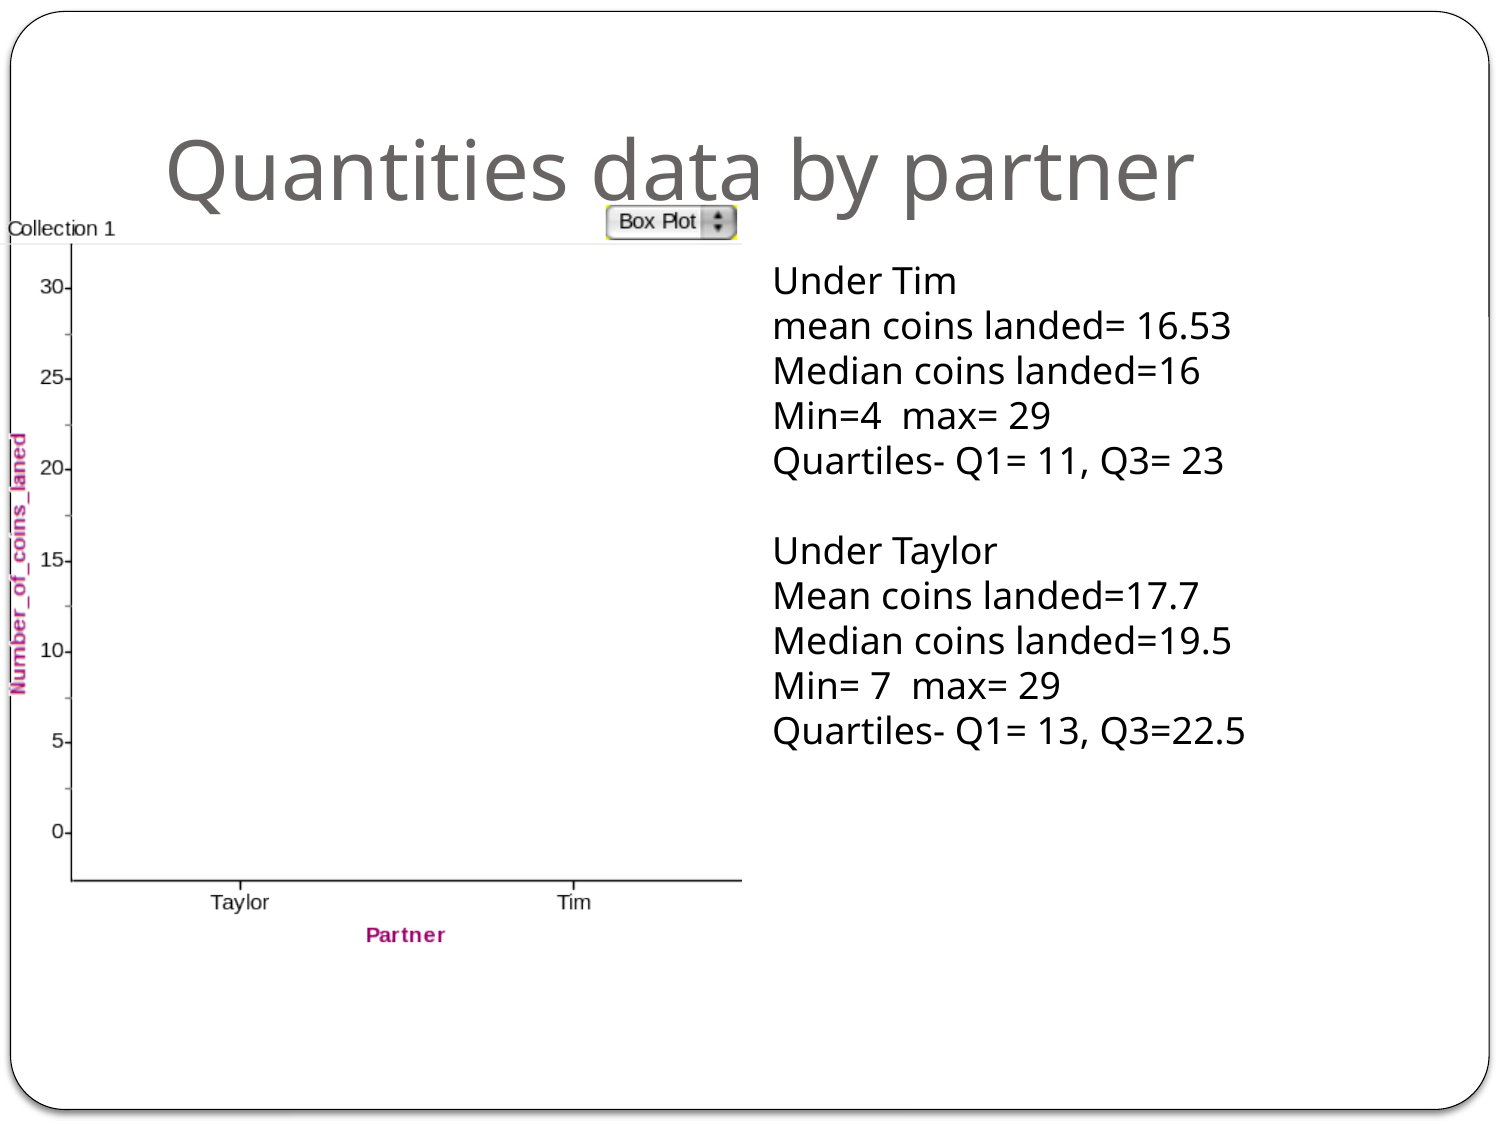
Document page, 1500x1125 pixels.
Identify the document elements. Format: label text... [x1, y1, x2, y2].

title Quantities data by partner [150, 45, 1425, 233]
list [0, 199, 742, 951]
text_box Under Tim mean coins landed= 16.53 Median coins landed=16 Min=4 max= 29 Quartiles- Q1= 11, Q3= 23 Under Taylor Mean coins landed=17.7 Median coins landed=19.5 Min= 7 max= 29 Quartiles- Q1= 13, Q3=22.5 [757, 249, 1262, 760]
